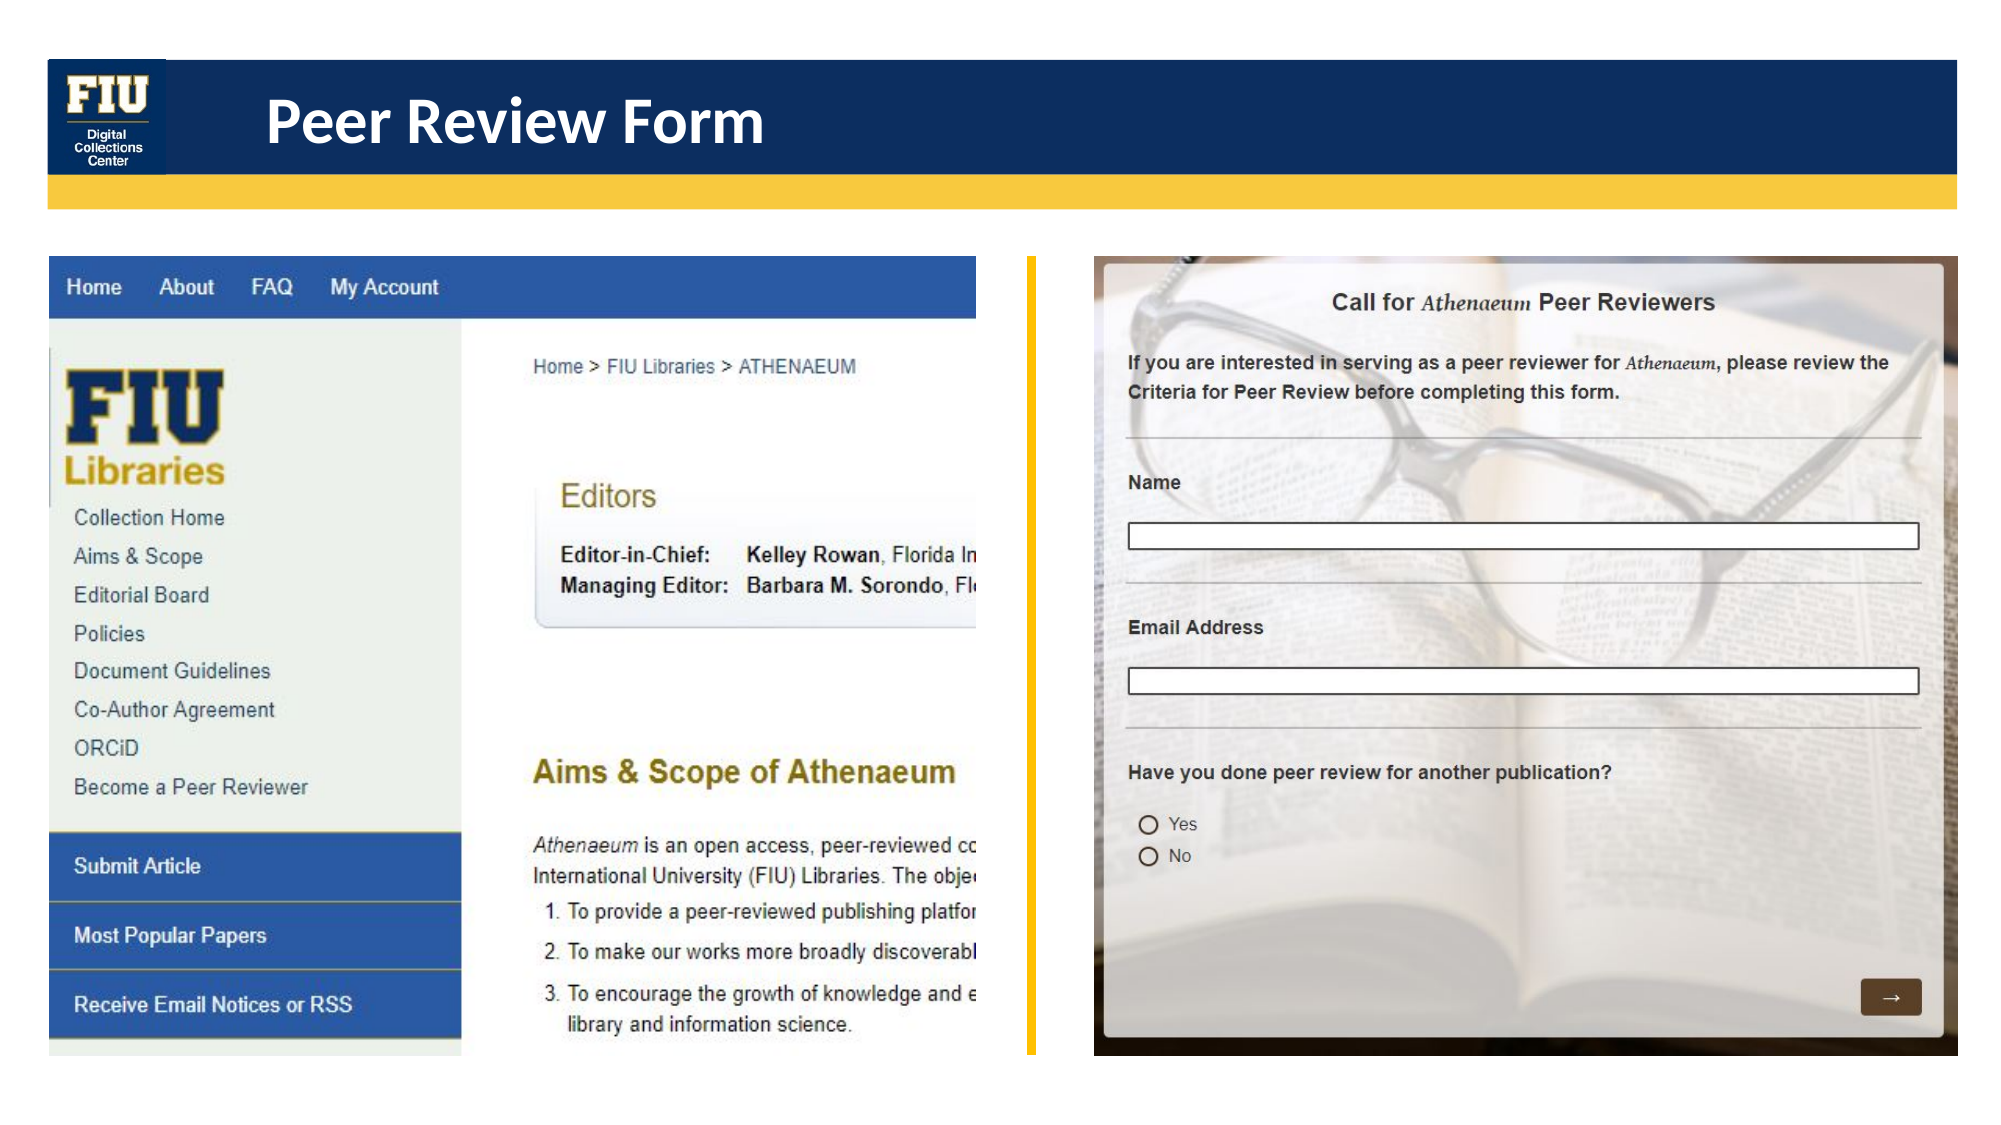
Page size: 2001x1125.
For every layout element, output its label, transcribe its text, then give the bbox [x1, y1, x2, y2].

picture [49, 255, 976, 1056]
picture [49, 59, 166, 177]
text_box Peer Review Form [251, 69, 885, 164]
title [166, 59, 1958, 174]
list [1094, 255, 1958, 1056]
text_box [47, 174, 1958, 210]
